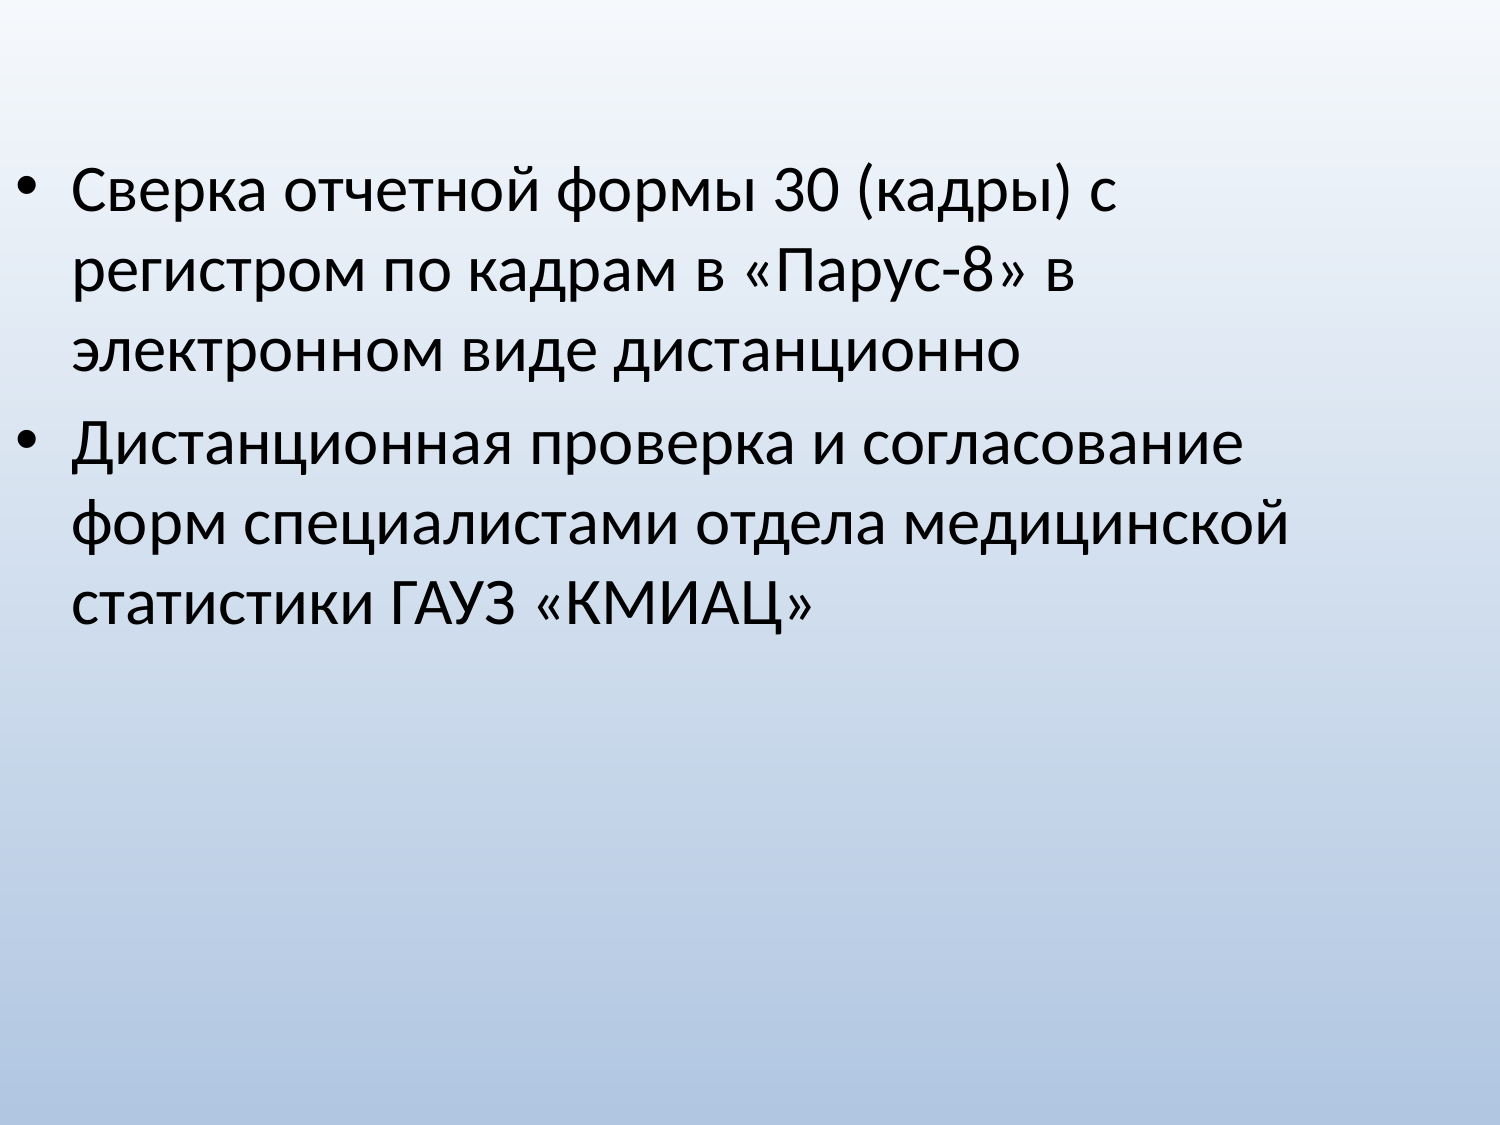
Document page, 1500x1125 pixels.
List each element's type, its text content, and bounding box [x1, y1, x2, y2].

list Сверка отчетной формы 30 (кадры) с регистром по кадрам в «Парус-8» в электронном виде дистанционно Дистанционная проверка и согласование форм специалистами отдела медицинской статистики ГАУЗ «КМИАЦ» [0, 136, 1351, 1006]
